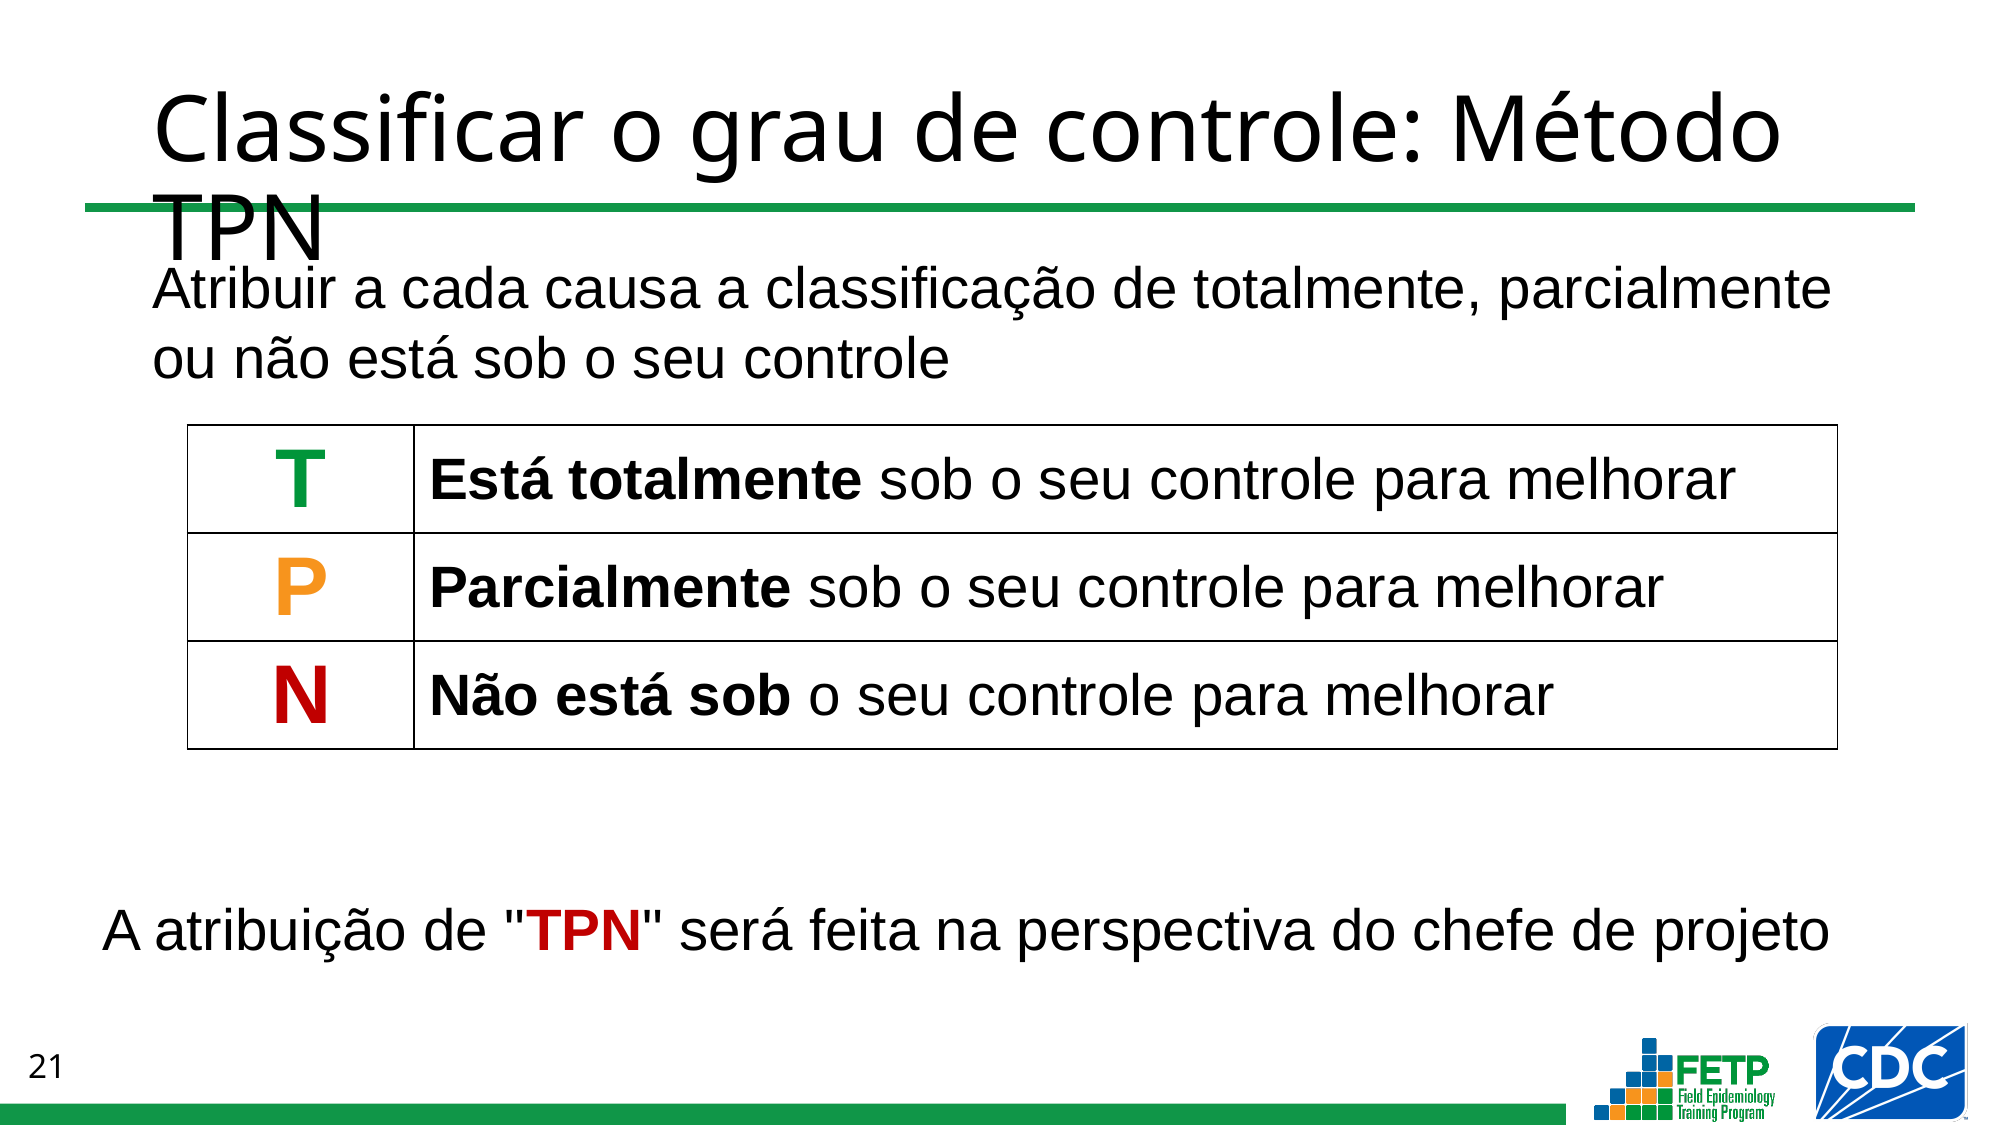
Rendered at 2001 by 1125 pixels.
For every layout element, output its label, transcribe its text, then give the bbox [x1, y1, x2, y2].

list Atribuir a cada causa a classificação de totalmente, parcialmente ou não está sob o seu controle [137, 242, 1863, 884]
table_cell P [188, 534, 413, 640]
title Classificar o grau de controle: Método TPN [137, 75, 1863, 207]
picture [1594, 1073, 1775, 1122]
table_cell N [188, 642, 413, 748]
text_box A atribuição de "TPN" será feita na perspectiva do chefe de projeto [87, 884, 1913, 1073]
table_cell Não está sob o seu controle para melhorar [415, 642, 1837, 748]
picture [1813, 1023, 1968, 1122]
table_cell Parcialmente sob o seu controle para melhorar [415, 534, 1837, 640]
table_header Está totalmente sob o seu controle para melhorar [415, 426, 1837, 532]
table_header T [188, 426, 413, 532]
